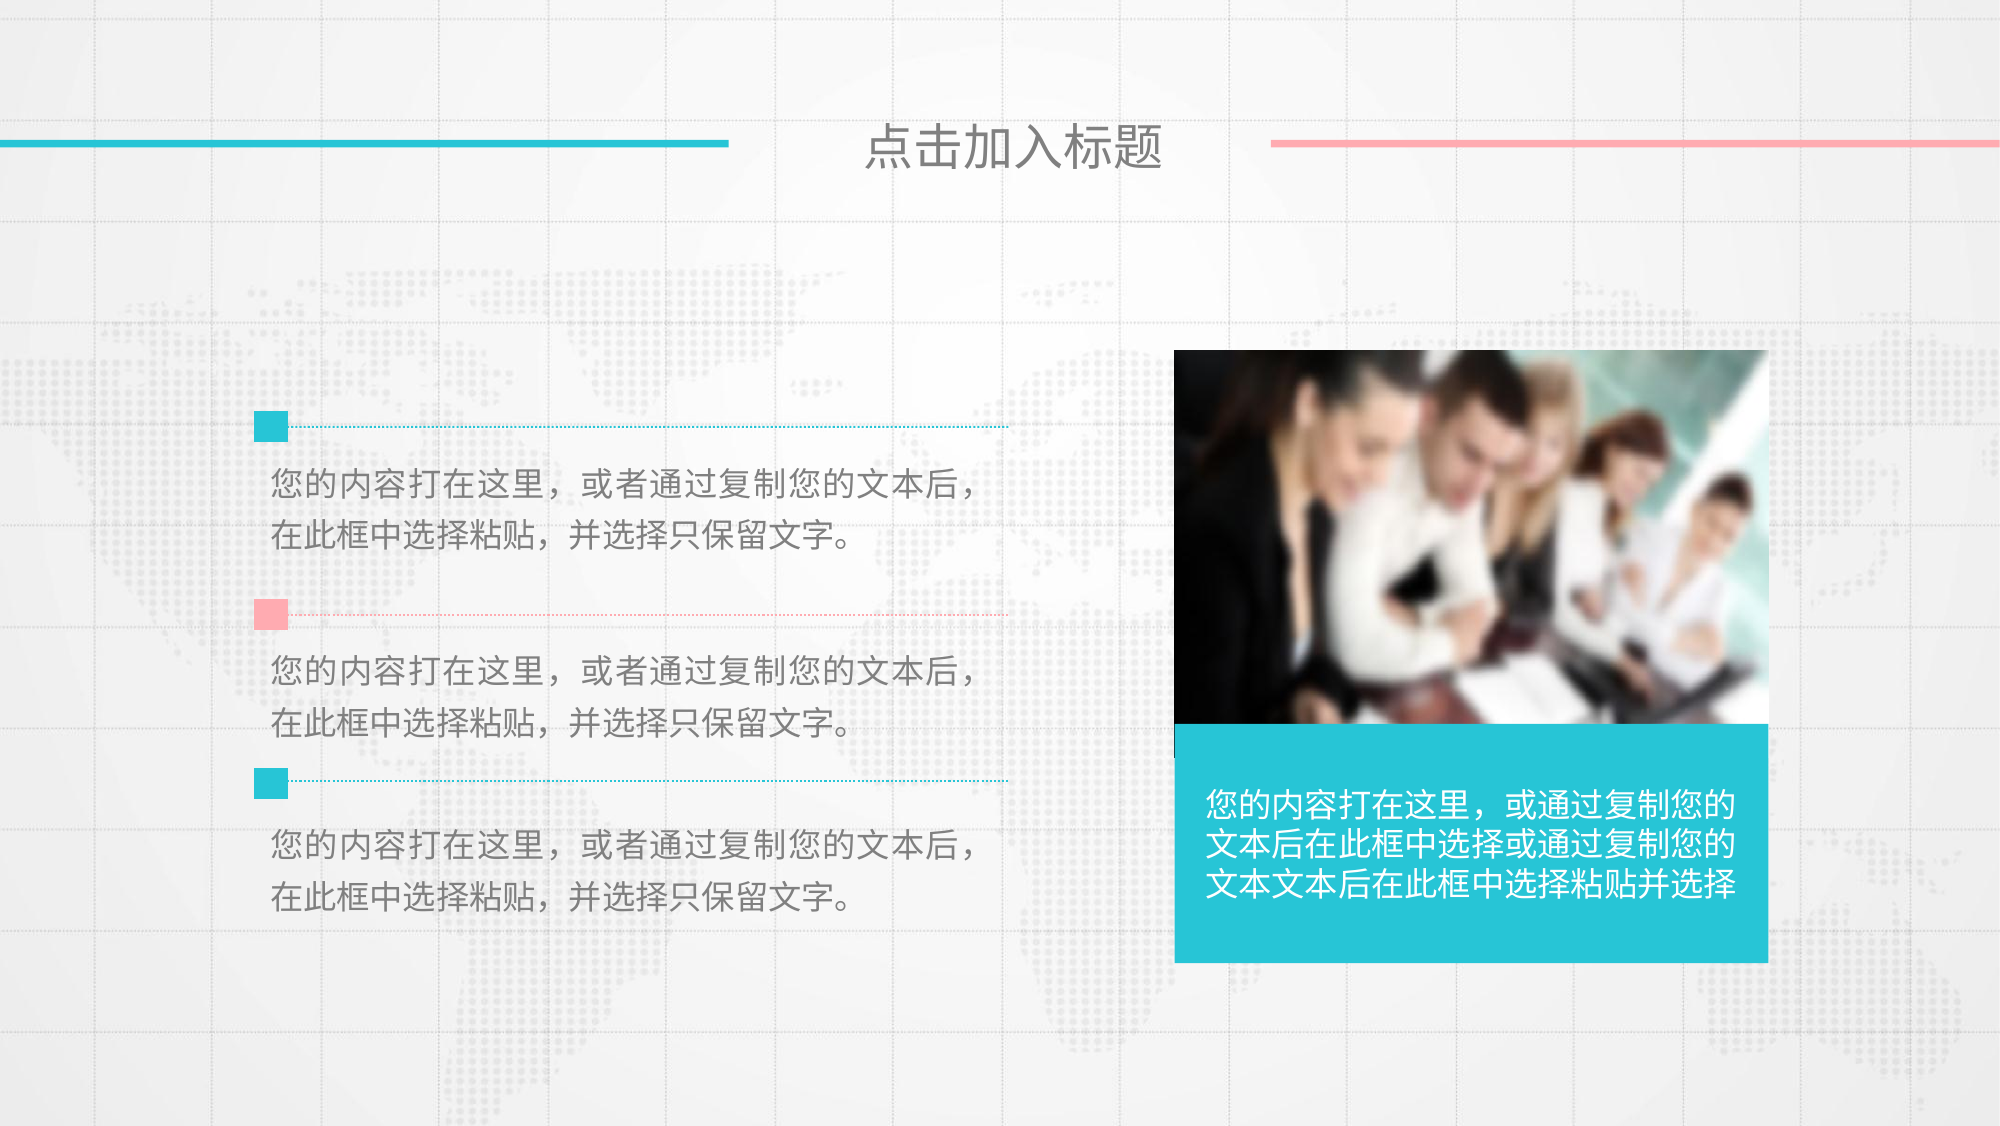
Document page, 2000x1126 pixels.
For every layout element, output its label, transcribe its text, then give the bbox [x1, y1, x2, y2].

text_box [0, 139, 729, 148]
text_box [1270, 139, 2000, 148]
text_box 您的内容打在这里，或者通过复制您的文本后，在此框中选择粘贴，并选择只保留文字。 [255, 443, 1010, 562]
text_box 您的内容打在这里，或者通过复制您的文本后，在此框中选择粘贴，并选择只保留文字。 [255, 804, 1010, 924]
text_box 点击加入标题 [740, 107, 1286, 183]
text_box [255, 412, 1010, 442]
picture [0, 0, 2000, 1126]
text_box 您的内容打在这里，或通过复制您的文本后在此框中选择或通过复制您的文本文本后在此框中选择粘贴并选择 [1174, 758, 1769, 964]
text_box 您的内容打在这里，或者通过复制您的文本后，在此框中选择粘贴，并选择只保留文字。 [255, 630, 1010, 749]
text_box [255, 769, 1010, 798]
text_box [255, 600, 1010, 630]
